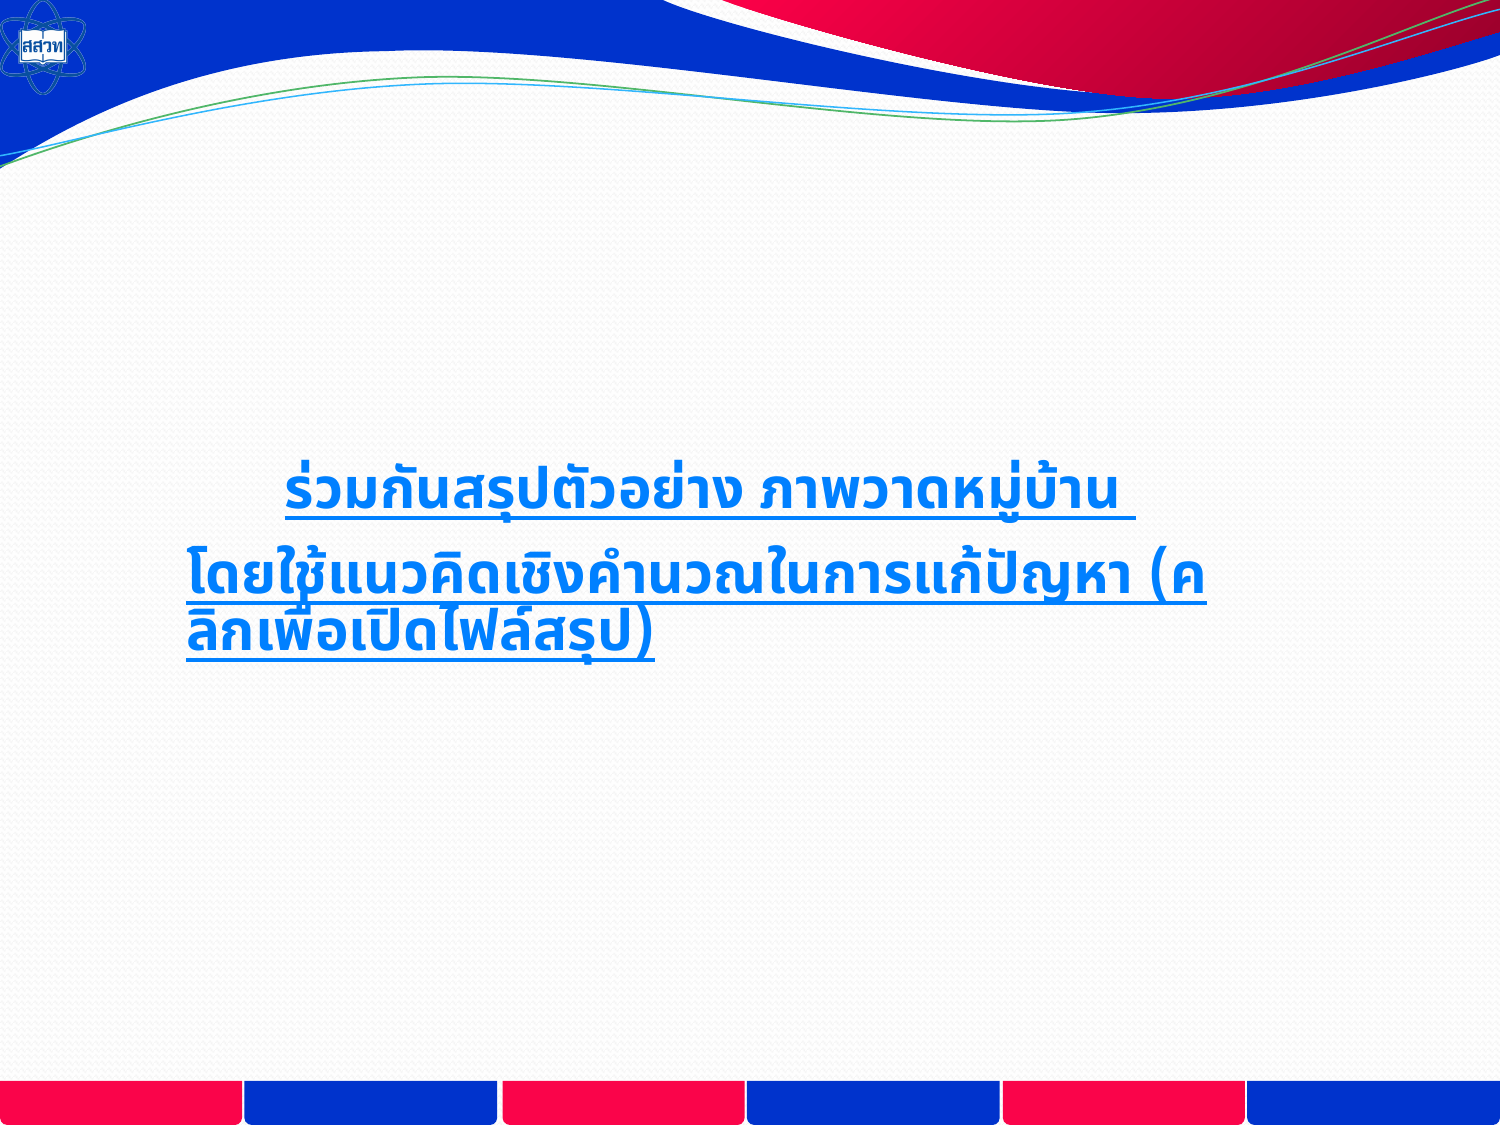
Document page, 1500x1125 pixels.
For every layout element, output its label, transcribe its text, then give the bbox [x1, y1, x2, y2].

list ร่วมกันสรุปตัวอย่าง ภาพวาดหมู่บ้าน โดยใช้แนวคิดเชิงคำนวณในการแก้ปัญหา (คลิกเพื่อเปิดไฟล์สรุป) [171, 444, 1250, 619]
picture [0, 0, 86, 95]
